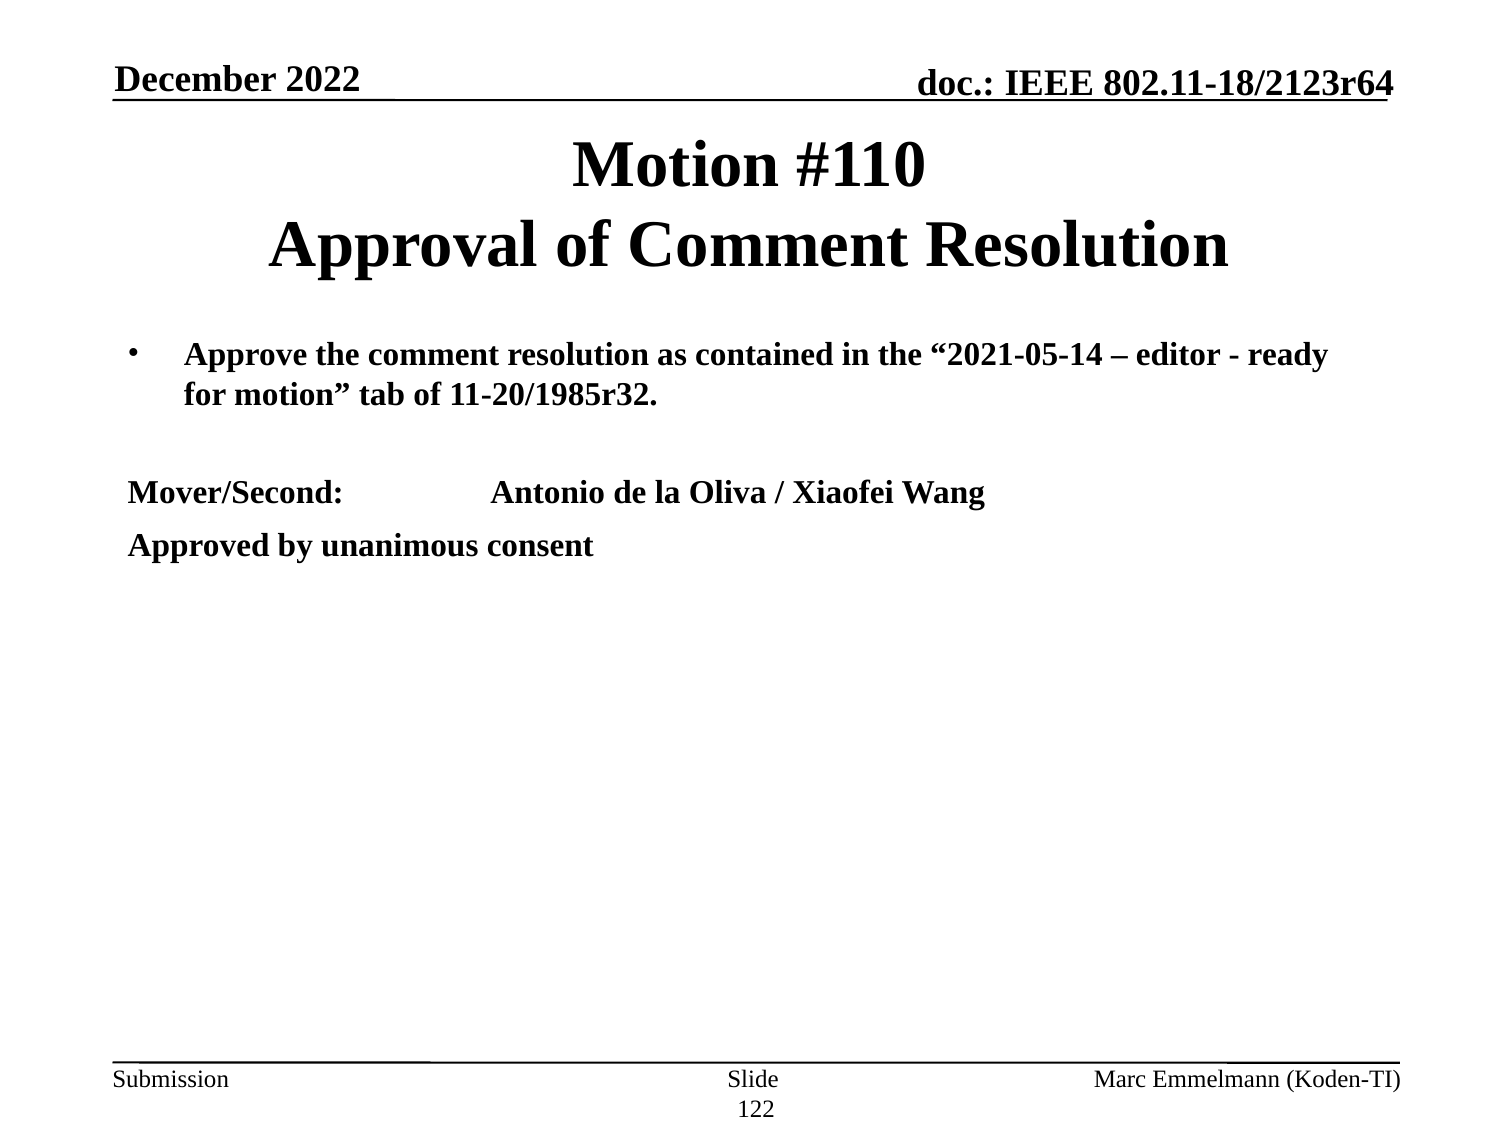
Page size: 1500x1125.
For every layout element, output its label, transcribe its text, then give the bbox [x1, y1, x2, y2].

slide_number Slide 122 [712, 1061, 800, 1123]
footer Marc Emmelmann (Koden-TI) [878, 1061, 1402, 1093]
title Motion #110 Approval of Comment Resolution [112, 112, 1388, 288]
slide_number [114, 54, 423, 100]
list Approve the comment resolution as contained in the “2021-05-14 – editor - ready for motion” tab of 11-20/1985r32. Mover/Second: Antonio de la Oliva / Xiaofei Wang Approved by unanimous consent [112, 324, 1388, 1000]
